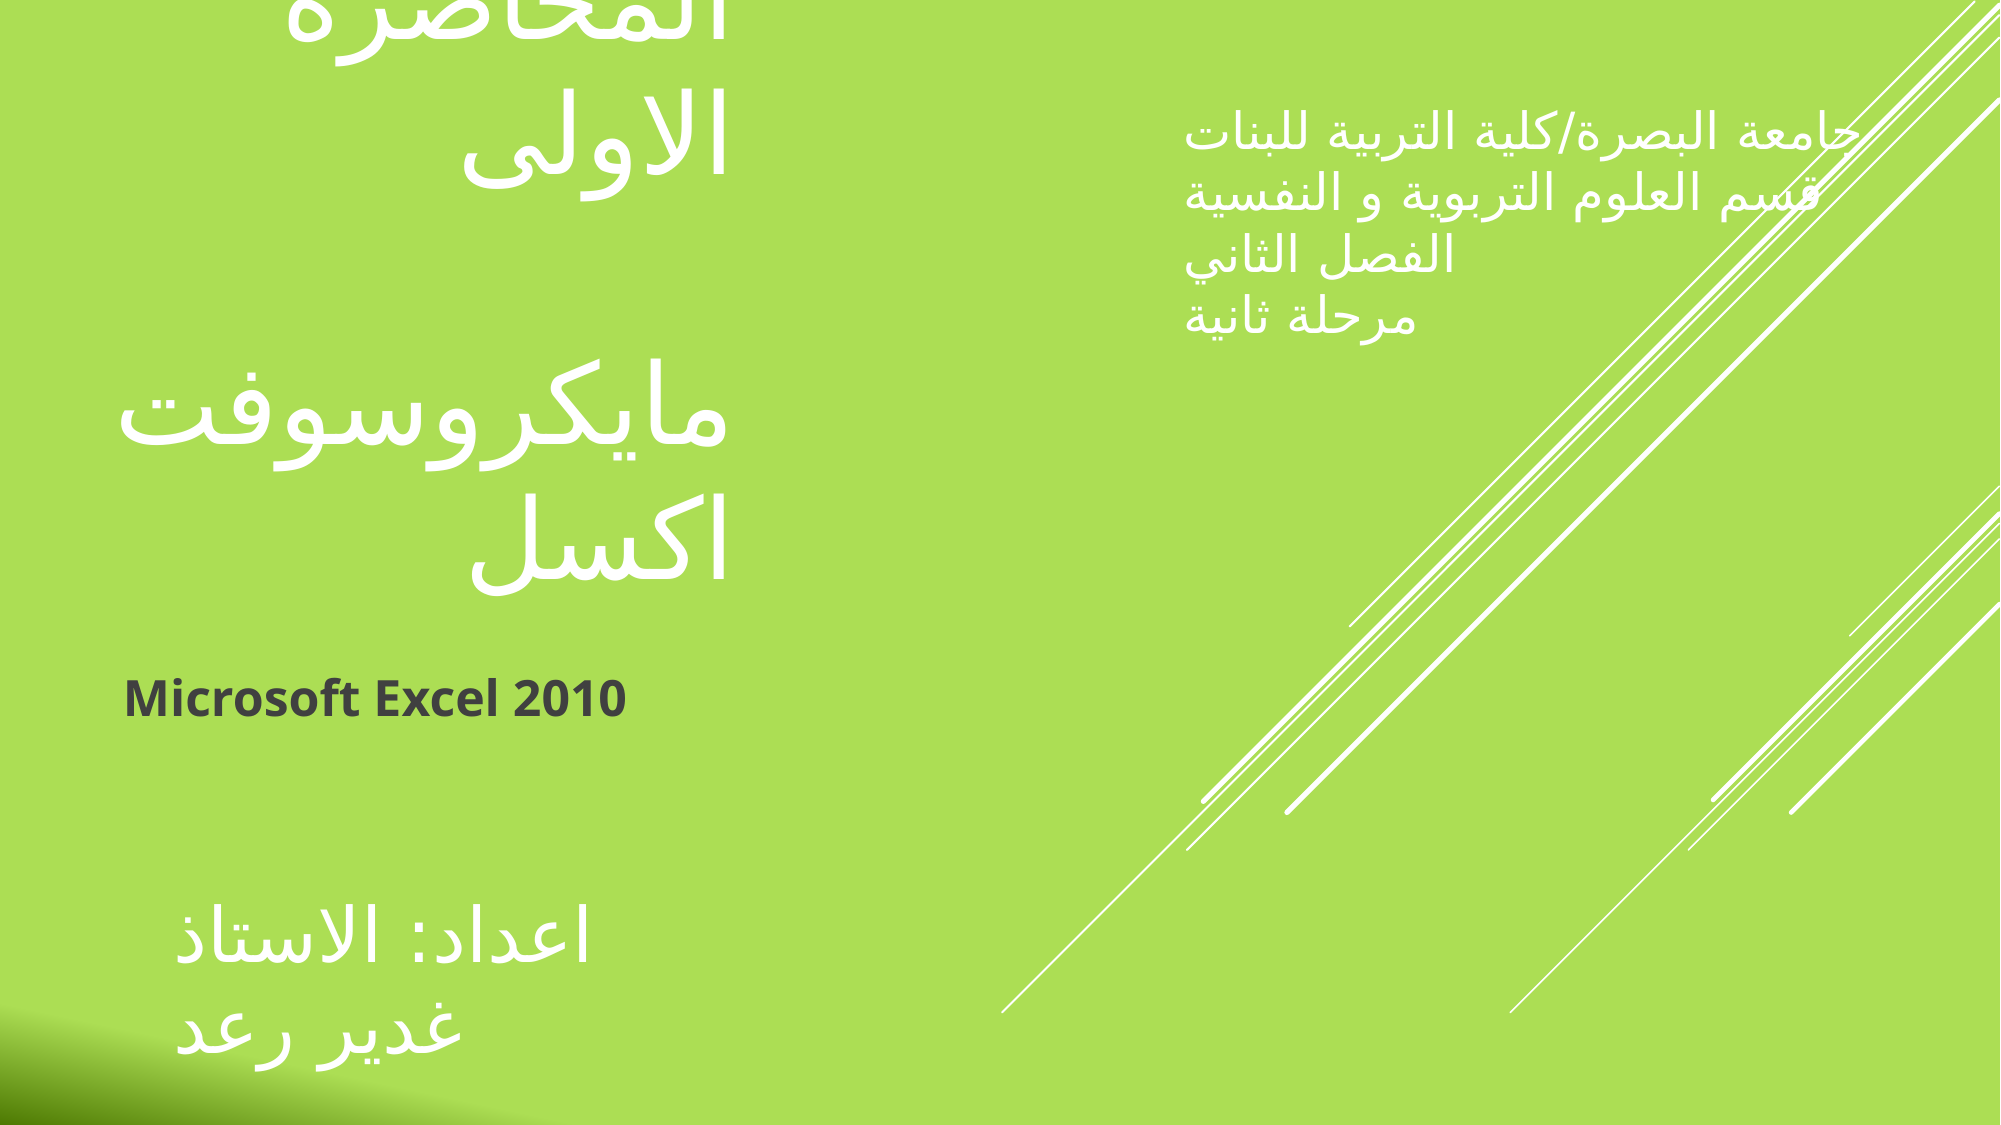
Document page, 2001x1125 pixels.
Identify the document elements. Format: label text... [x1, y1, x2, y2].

text_box جامعة البصرة/كلية التربية للبنات قسم العلوم التربوية و النفسية الفصل الثاني مرحلة ثانية [1168, 27, 1903, 352]
title المحاضرة الاولى مايكروسوفت اكسل [37, 307, 750, 610]
subtitle اعداد: الاستاذ غدير رعد [158, 823, 707, 1079]
text_box Microsoft Excel 2010 [0, 659, 750, 735]
